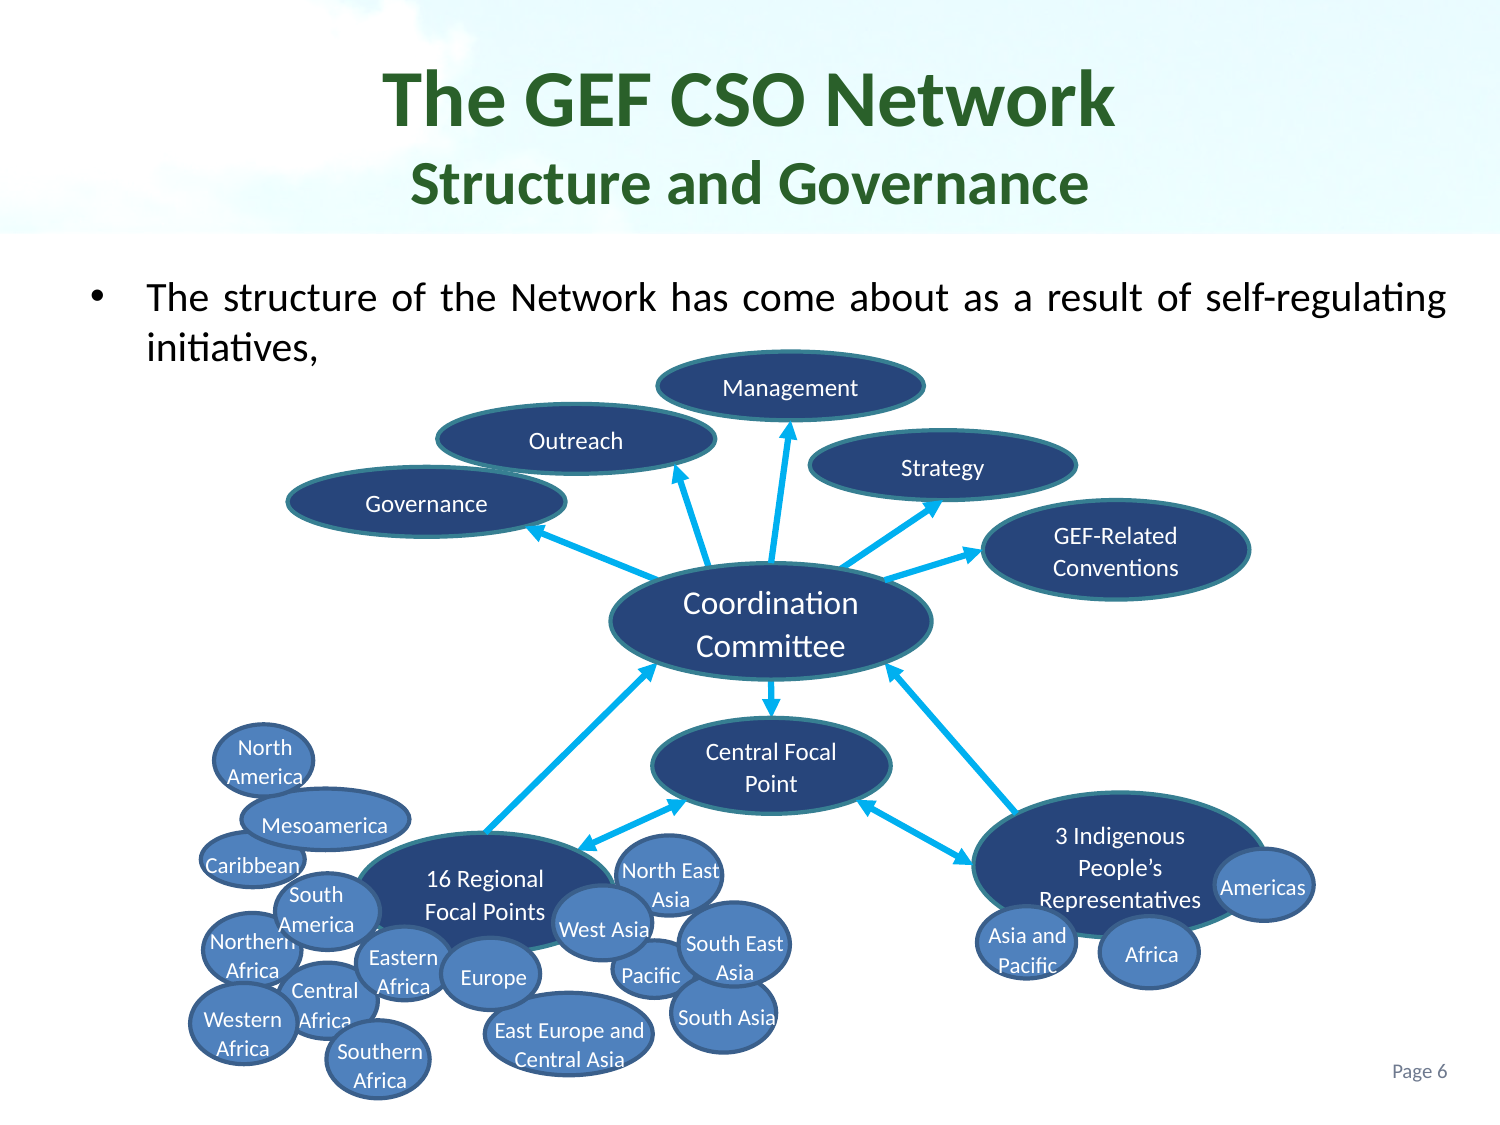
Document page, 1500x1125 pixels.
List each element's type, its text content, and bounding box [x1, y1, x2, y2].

title The GEF CSO Network Structure and Governance [37, 37, 1463, 225]
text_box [174, 351, 1327, 1099]
list The structure of the Network has come about as a result of self-regulating initiatives, [75, 262, 1463, 318]
